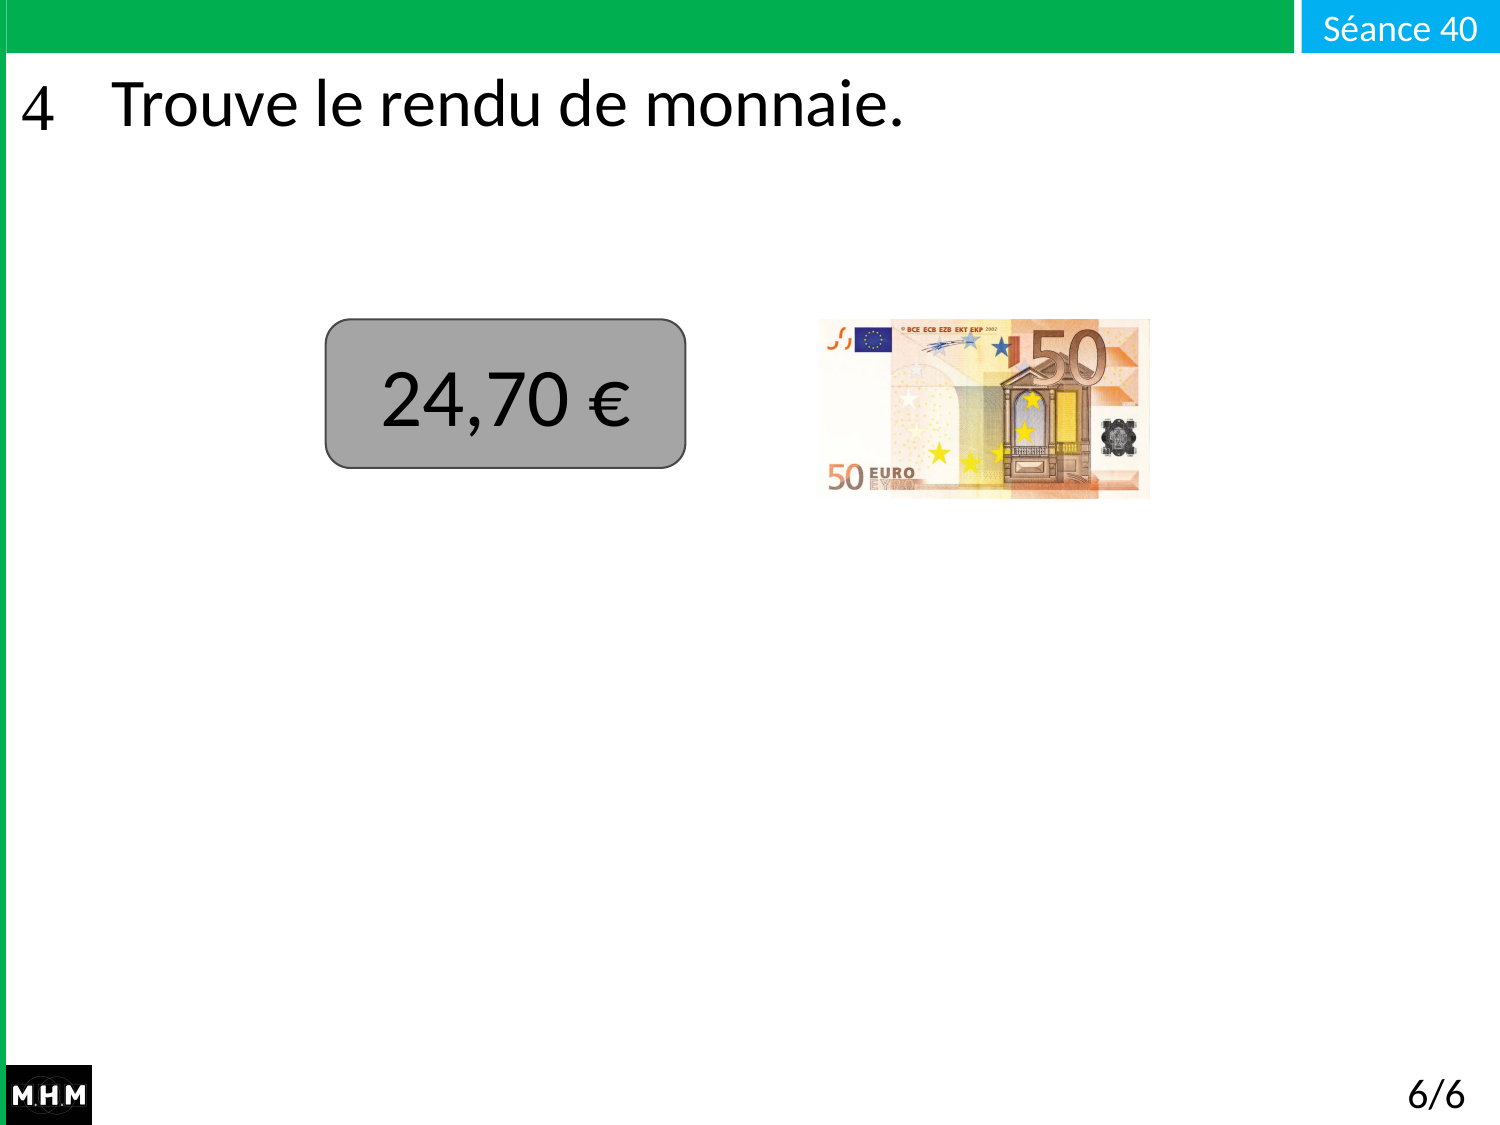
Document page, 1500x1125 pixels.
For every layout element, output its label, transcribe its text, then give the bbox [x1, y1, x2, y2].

text_box 24,70 € [324, 318, 687, 469]
picture [818, 319, 1150, 499]
picture [6, 1065, 92, 1125]
list 6/6 [1373, 1064, 1500, 1125]
title Trouve le rendu de monnaie. [96, 60, 1391, 150]
